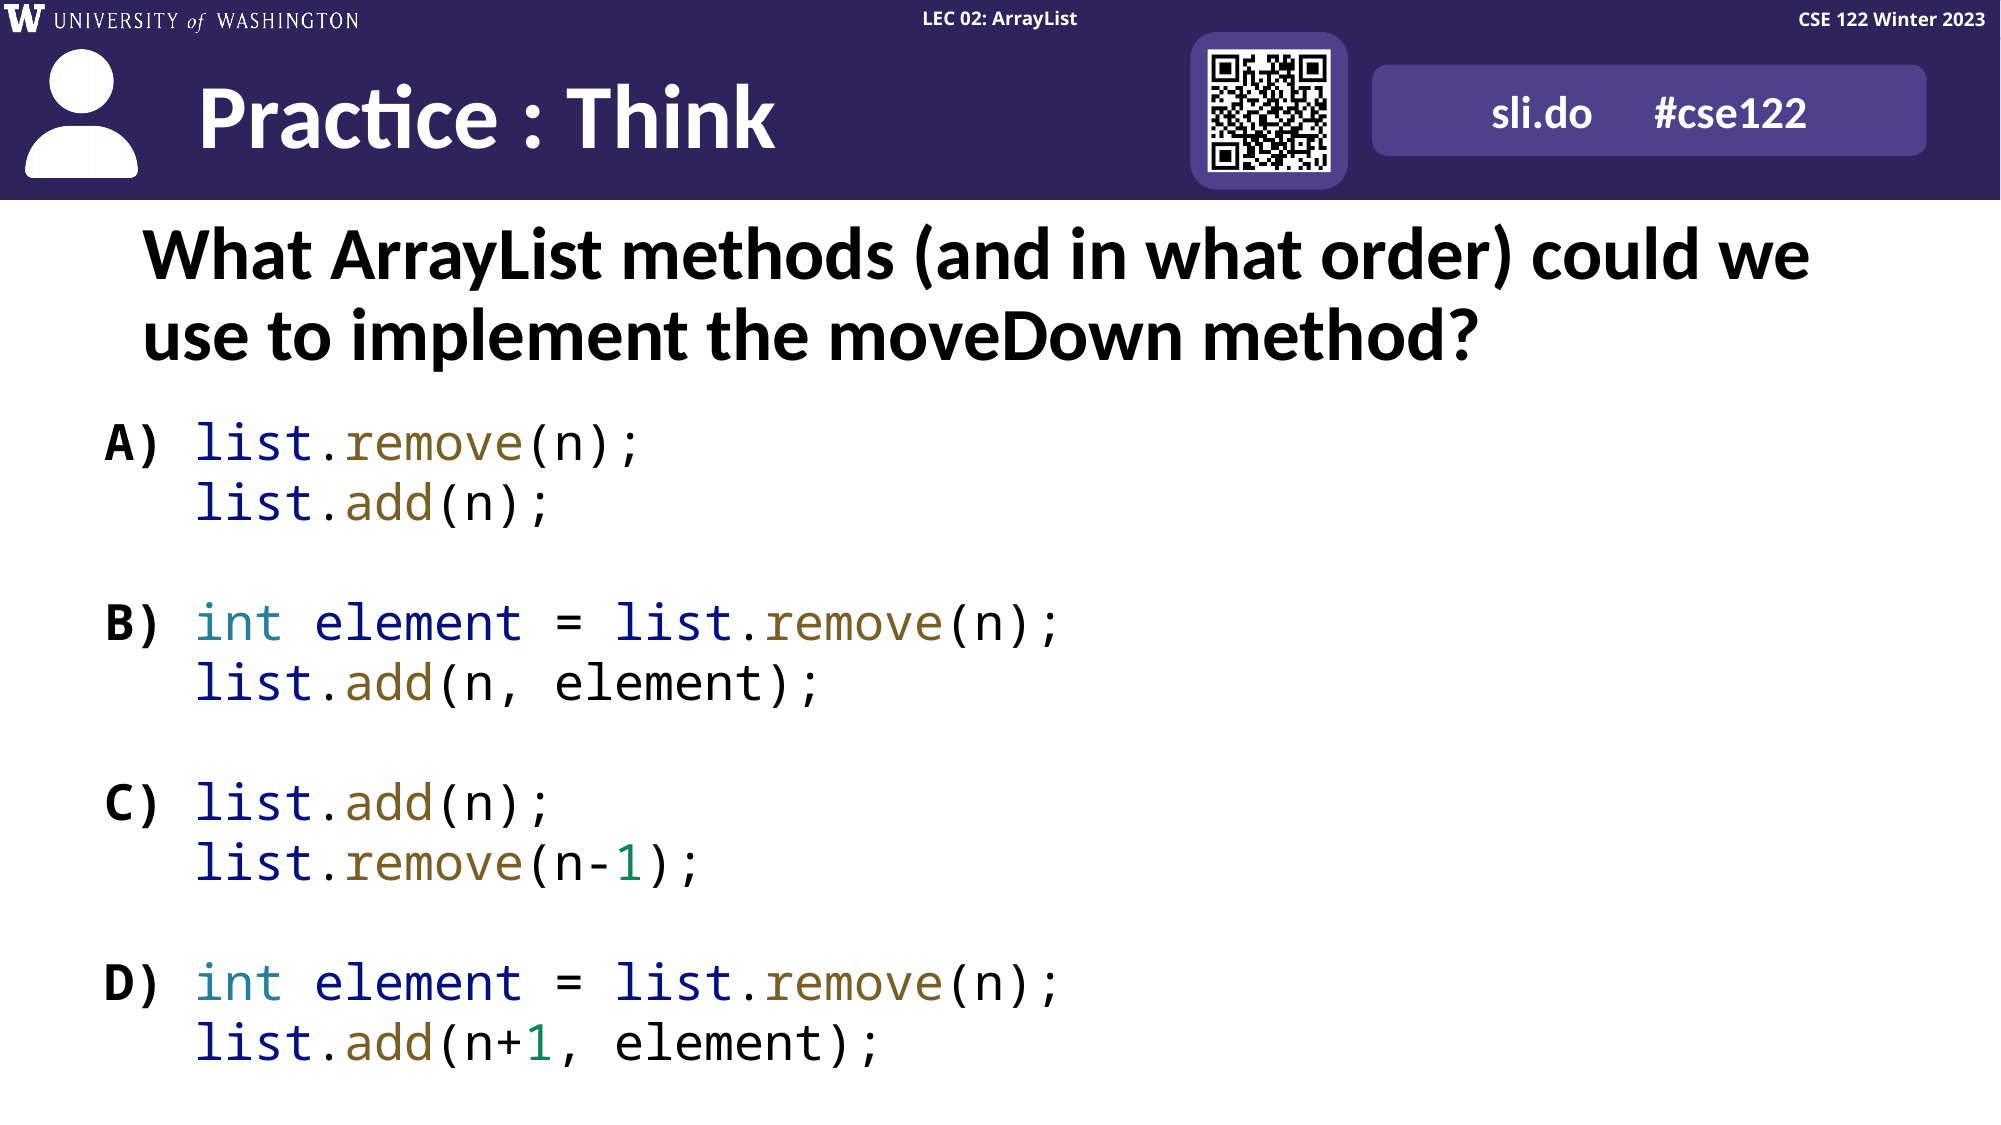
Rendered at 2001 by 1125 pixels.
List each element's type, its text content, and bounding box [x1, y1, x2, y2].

text_box A) list.remove(n); list.add(n); B) int element = list.remove(n); list.add(n, element); C) list.add(n); list.remove(n-1); D) int element = list.remove(n); list.add(n+1, element); [89, 402, 1878, 1078]
picture [25, 49, 138, 178]
title What ArrayList methods (and in what order) could we use to implement the moveDown method? [127, 232, 1863, 359]
picture [1209, 51, 1329, 172]
picture [4, 4, 358, 33]
